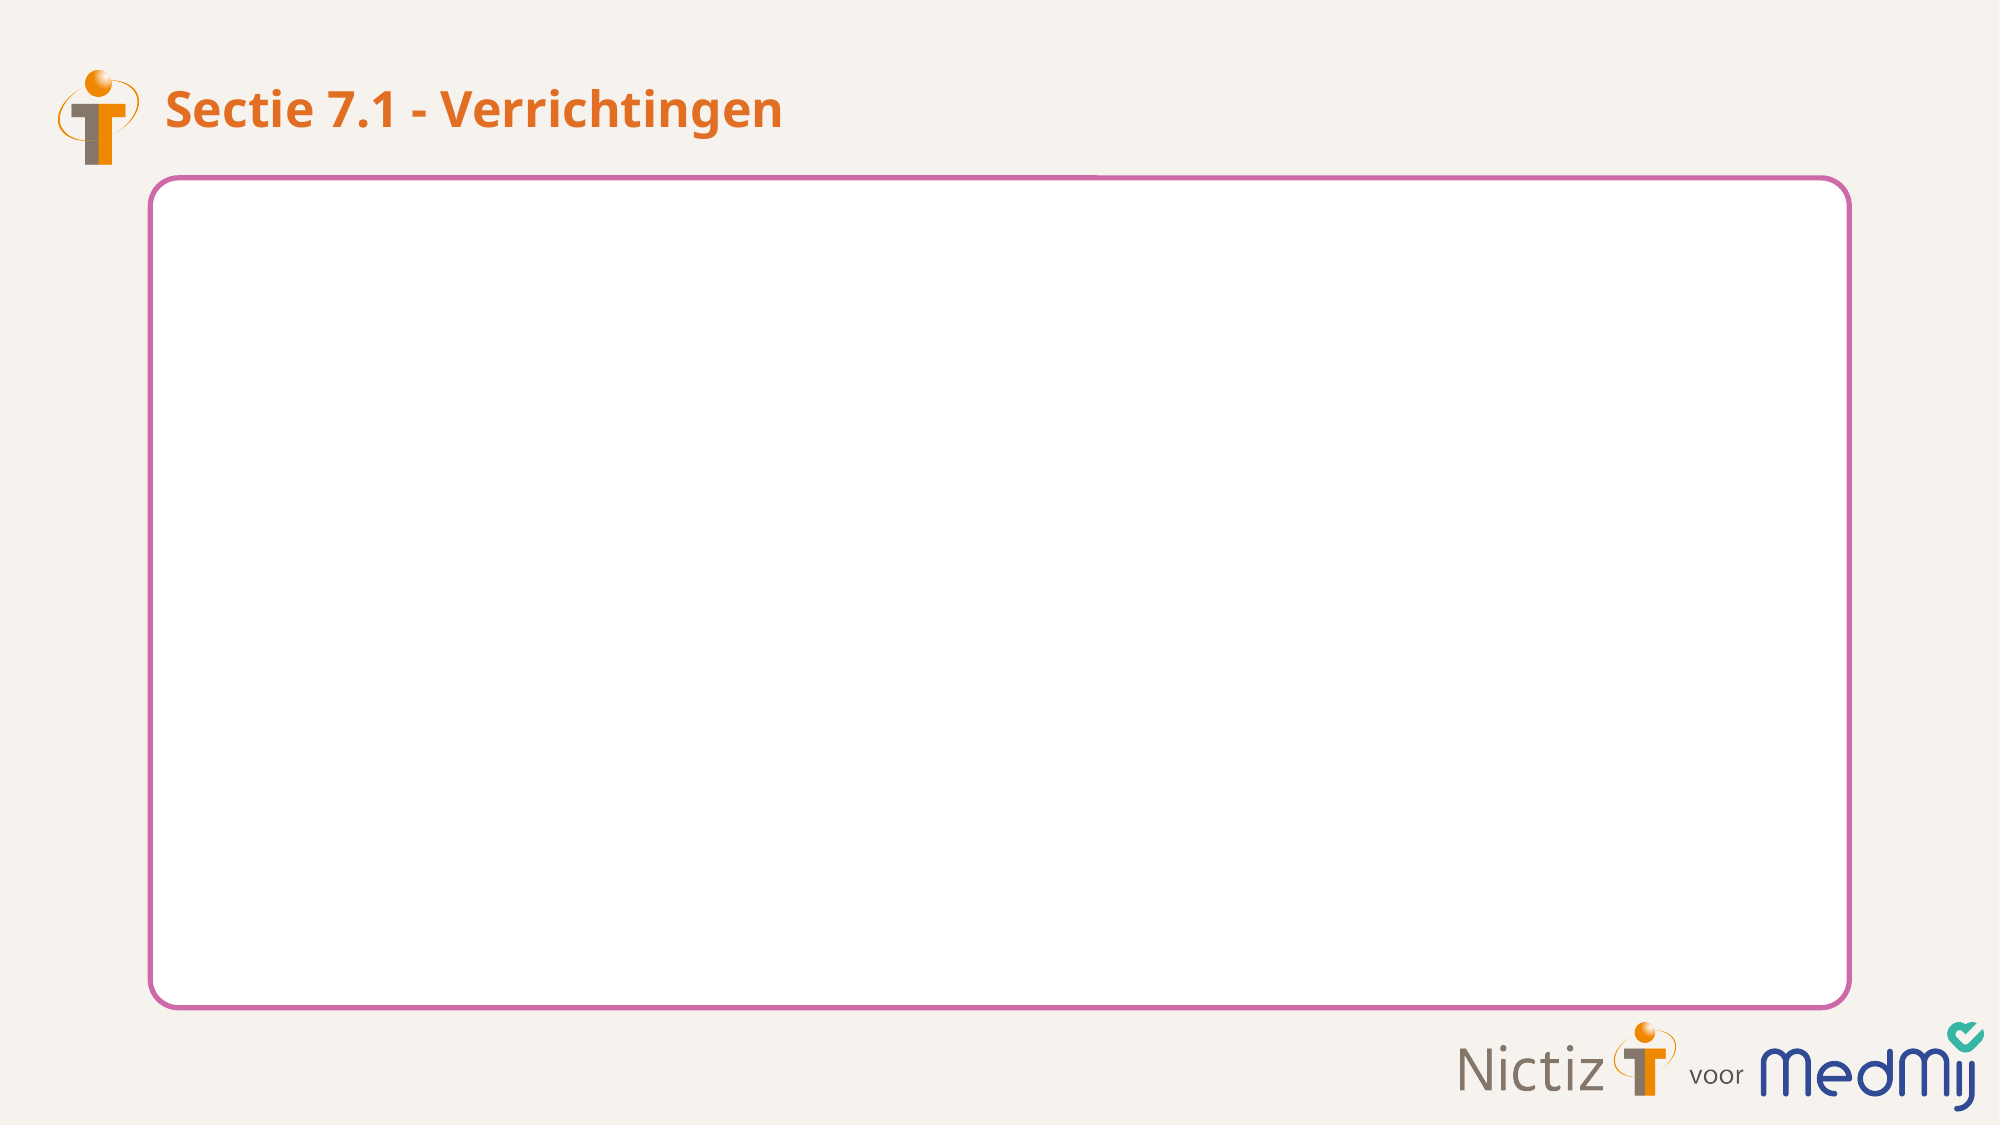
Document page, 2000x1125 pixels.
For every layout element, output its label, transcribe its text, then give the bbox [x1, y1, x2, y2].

picture [1457, 1019, 1988, 1113]
title Sectie 7.1 - Verrichtingen [150, 76, 1850, 165]
picture [50, 66, 151, 187]
